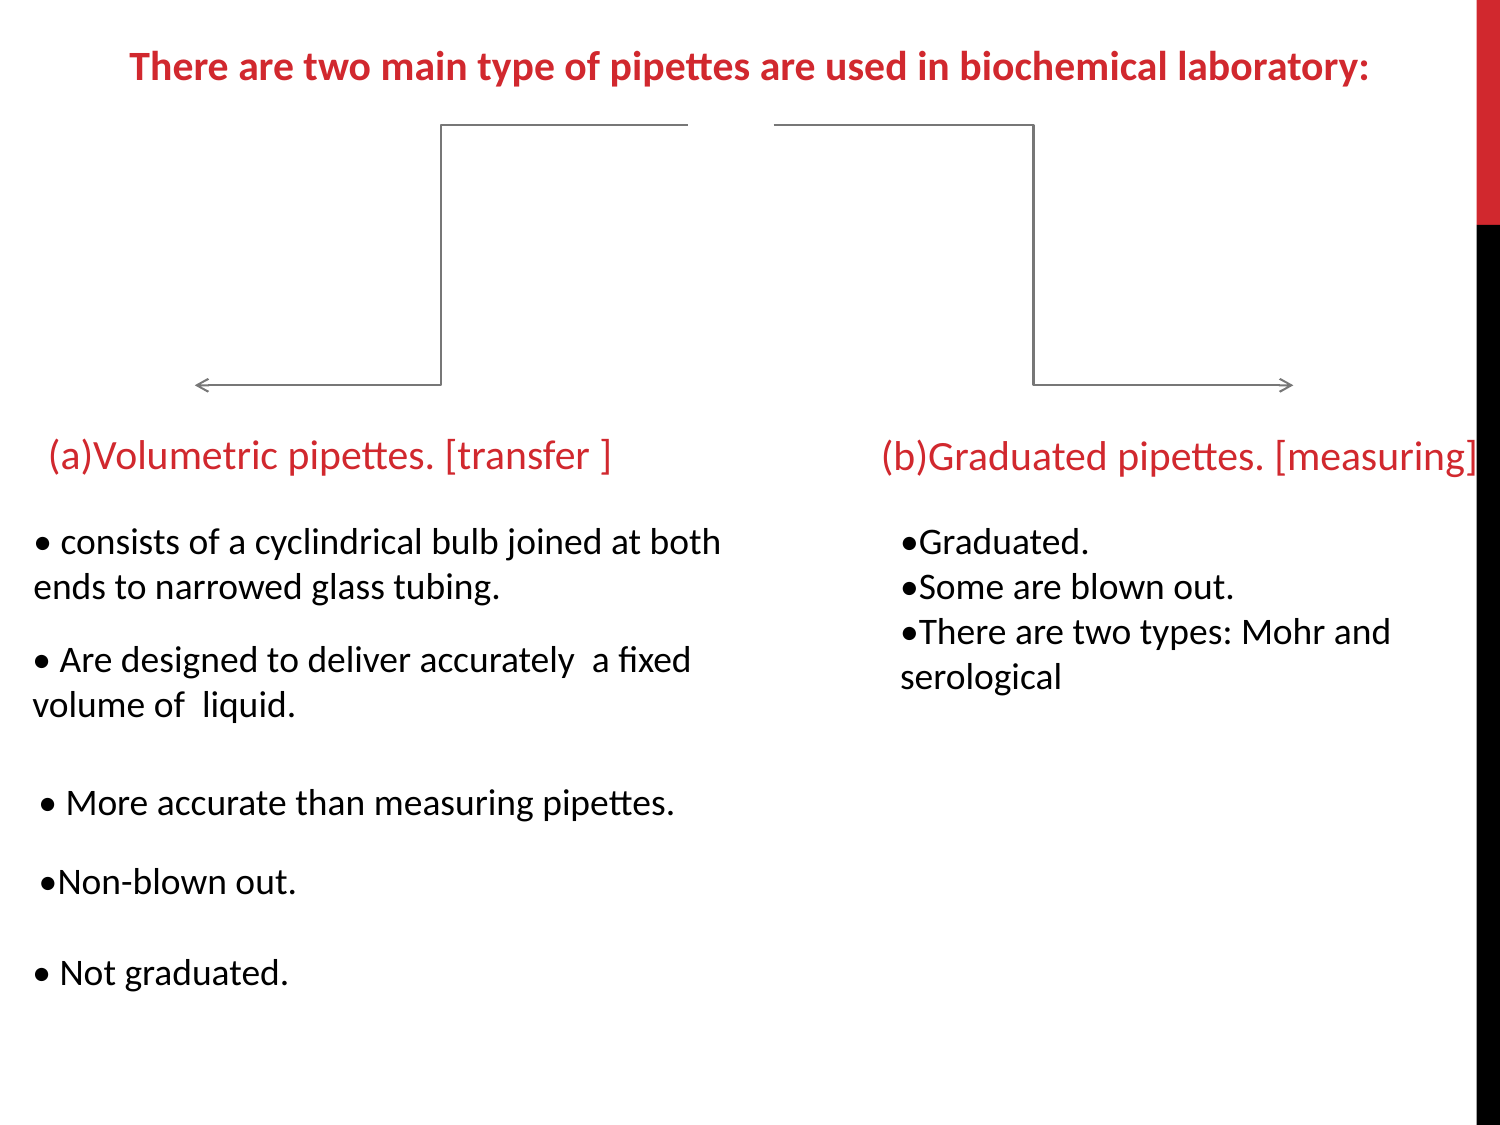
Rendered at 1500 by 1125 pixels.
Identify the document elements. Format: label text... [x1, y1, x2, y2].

text_box •Non-blown out. [23, 849, 337, 909]
text_box • Not graduated. [17, 940, 712, 1001]
text_box There are two main type of pipettes are used in biochemical laboratory: [29, 30, 1471, 96]
text_box •Graduated. •Some are blown out. •There are two types: Mohr and serological [885, 509, 1423, 705]
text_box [194, 124, 689, 386]
text_box (a)Volumetric pipettes. [transfer ] [33, 420, 628, 486]
text_box • consists of a cyclindrical bulb joined at both ends to narrowed glass tubing. [18, 509, 769, 615]
text_box • Are designed to deliver accurately a fixed volume of liquid. [17, 627, 715, 733]
text_box (b)Graduated pipettes. [measuring] [865, 421, 1493, 487]
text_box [773, 124, 1294, 386]
text_box • More accurate than measuring pipettes. [23, 770, 774, 830]
